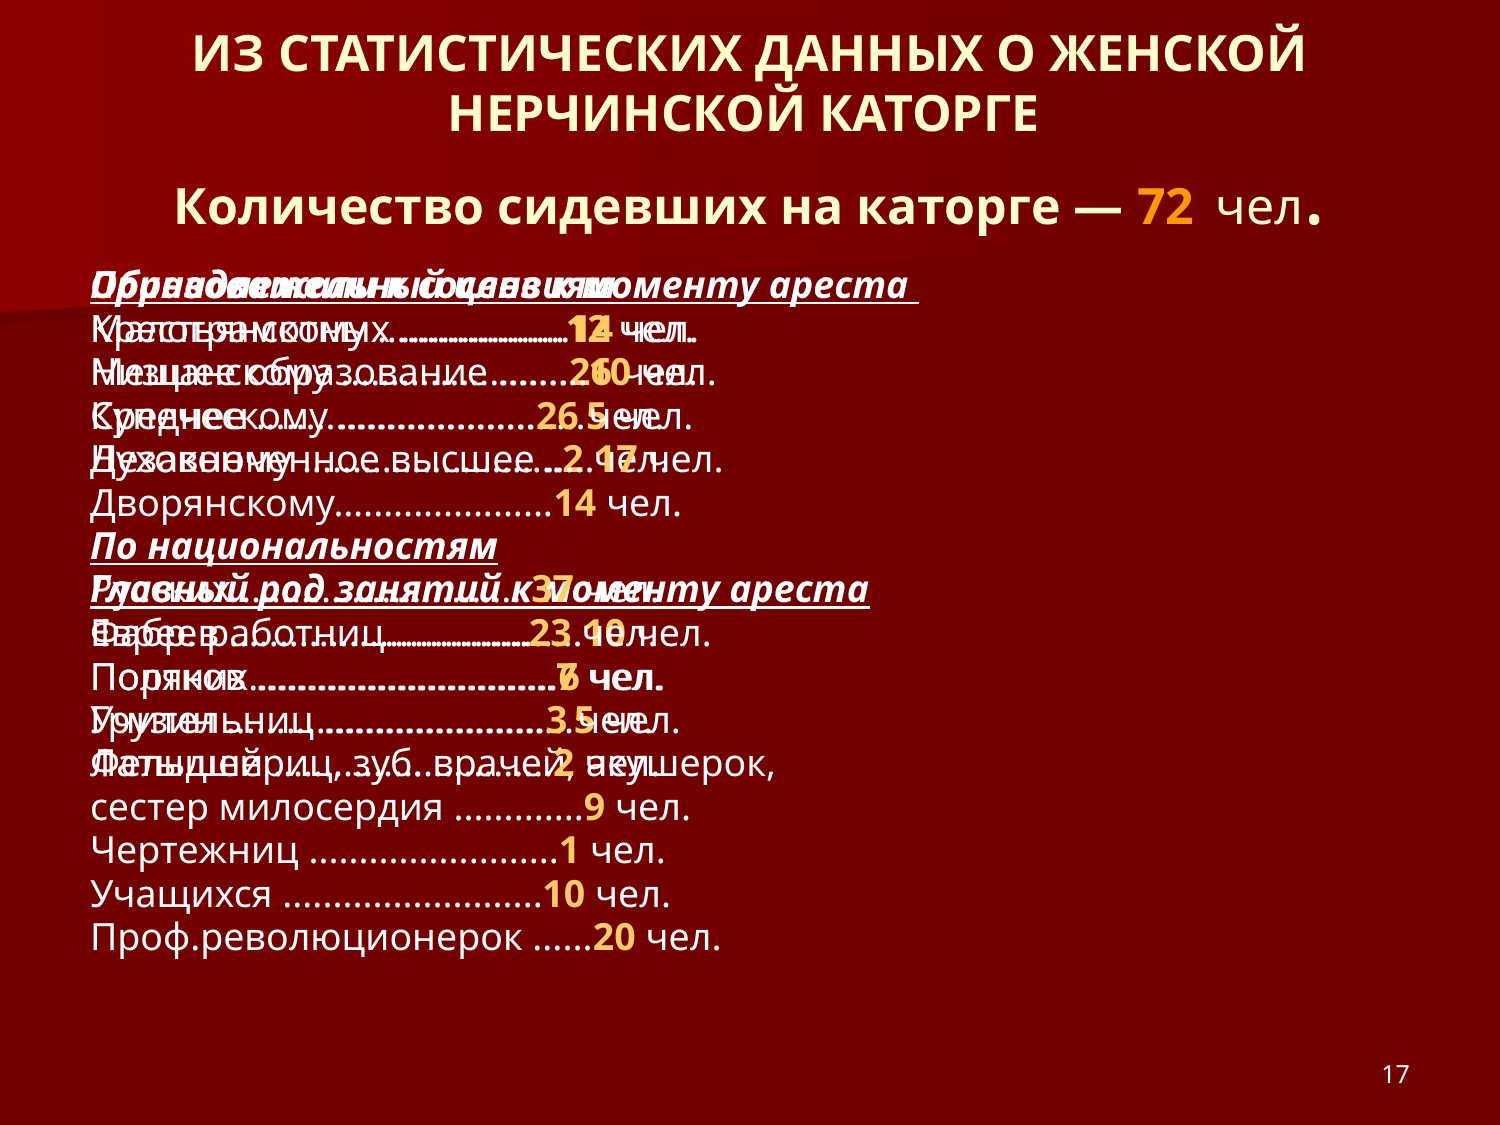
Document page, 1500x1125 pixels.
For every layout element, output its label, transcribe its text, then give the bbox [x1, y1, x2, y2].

list Образовательный ценз к моменту ареста Малограмотных .................14 чел. Низшее образование .........10 чел. Среднее ............................26 чел. Незаконченное высшее .....17 чел. По национальностям Русских .............................37 чел. Евреев ..............................23 чел. Поляков ..............................7 чел. Грузин ................................3 чел. Латышей ............................2 чел. [74, 262, 1426, 1001]
title ИЗ СТАТИСТИЧЕСКИХ ДАННЫХ О ЖЕНСКОЙ НЕРЧИНСКОЙ КАТОРГЕ Количество сидевших на каторге — 72 чел. [74, 101, 1426, 162]
slide_number 17 [1074, 1024, 1426, 1101]
